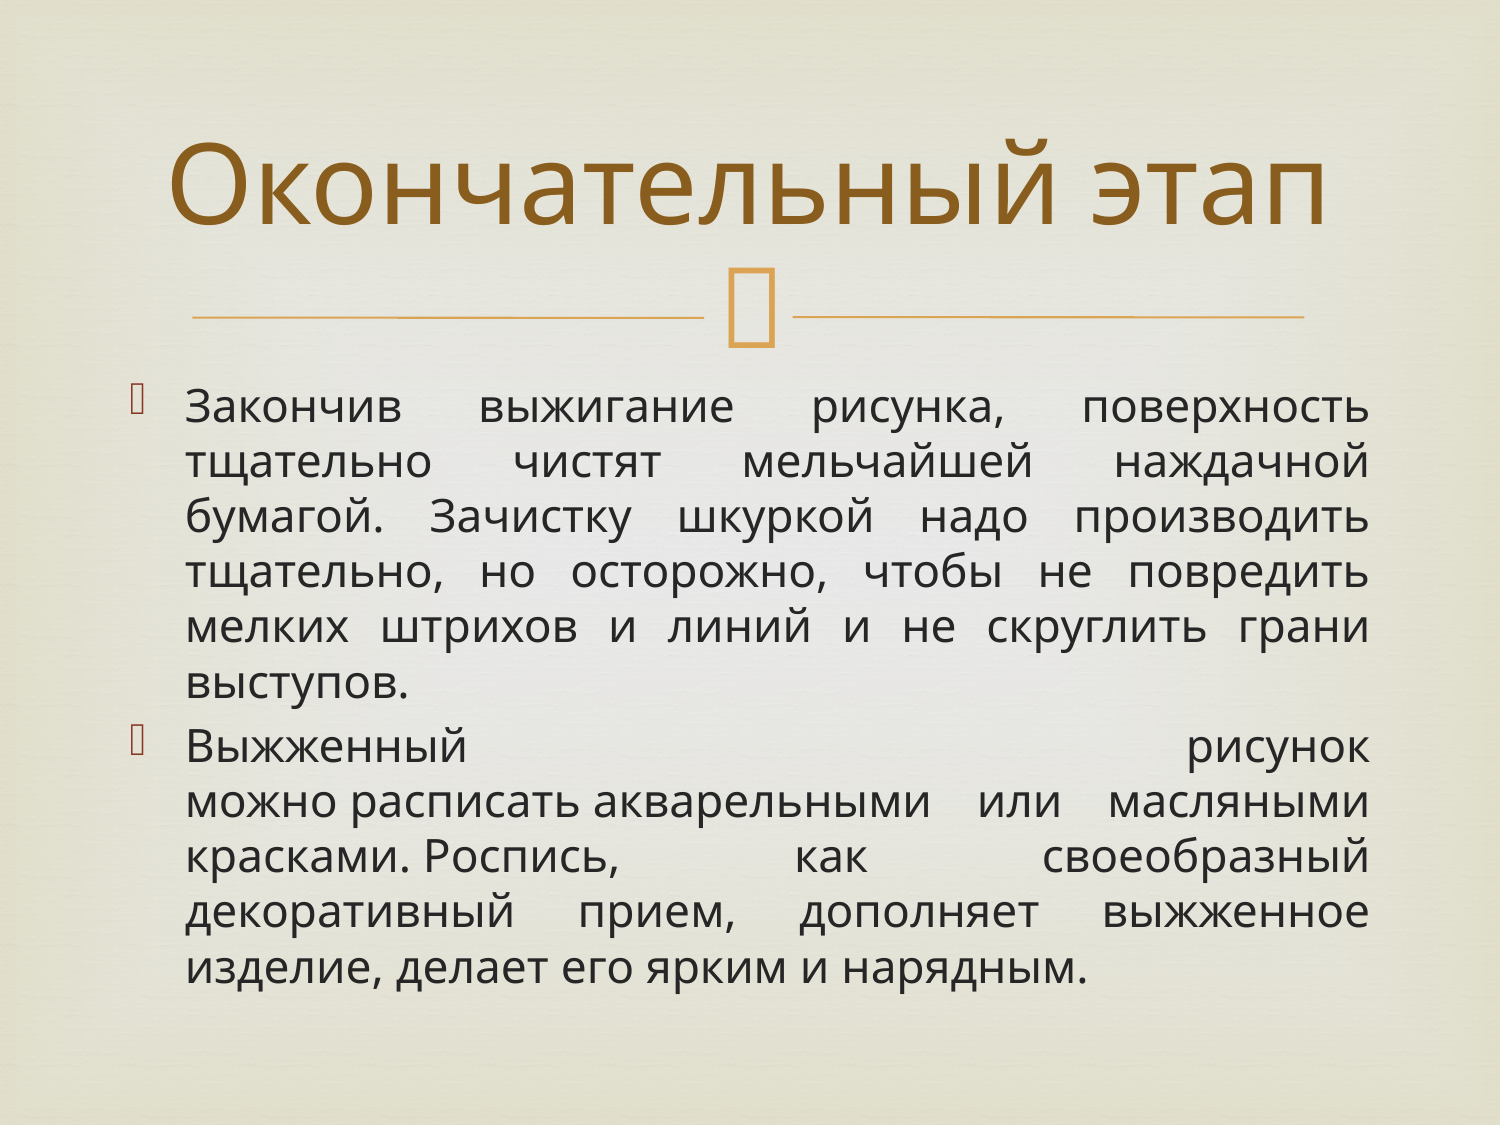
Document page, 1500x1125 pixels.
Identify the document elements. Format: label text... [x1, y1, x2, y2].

title Окончательный этап [112, 93, 1386, 267]
list Закончив выжигание рисунка, поверхность тщательно чистят мельчайшей наждачной бумагой. Зачистку шкуркой надо производить тщательно, но осторожно, чтобы не повредить мелких штрихов и линий и не скруглить грани выступов. Выжженный рисунок можно расписать акварельными или масляными красками. Роспись, как своеобразный декоративный прием, дополняет выжженное изделие, делает его ярким и нарядным. [114, 368, 1386, 1005]
